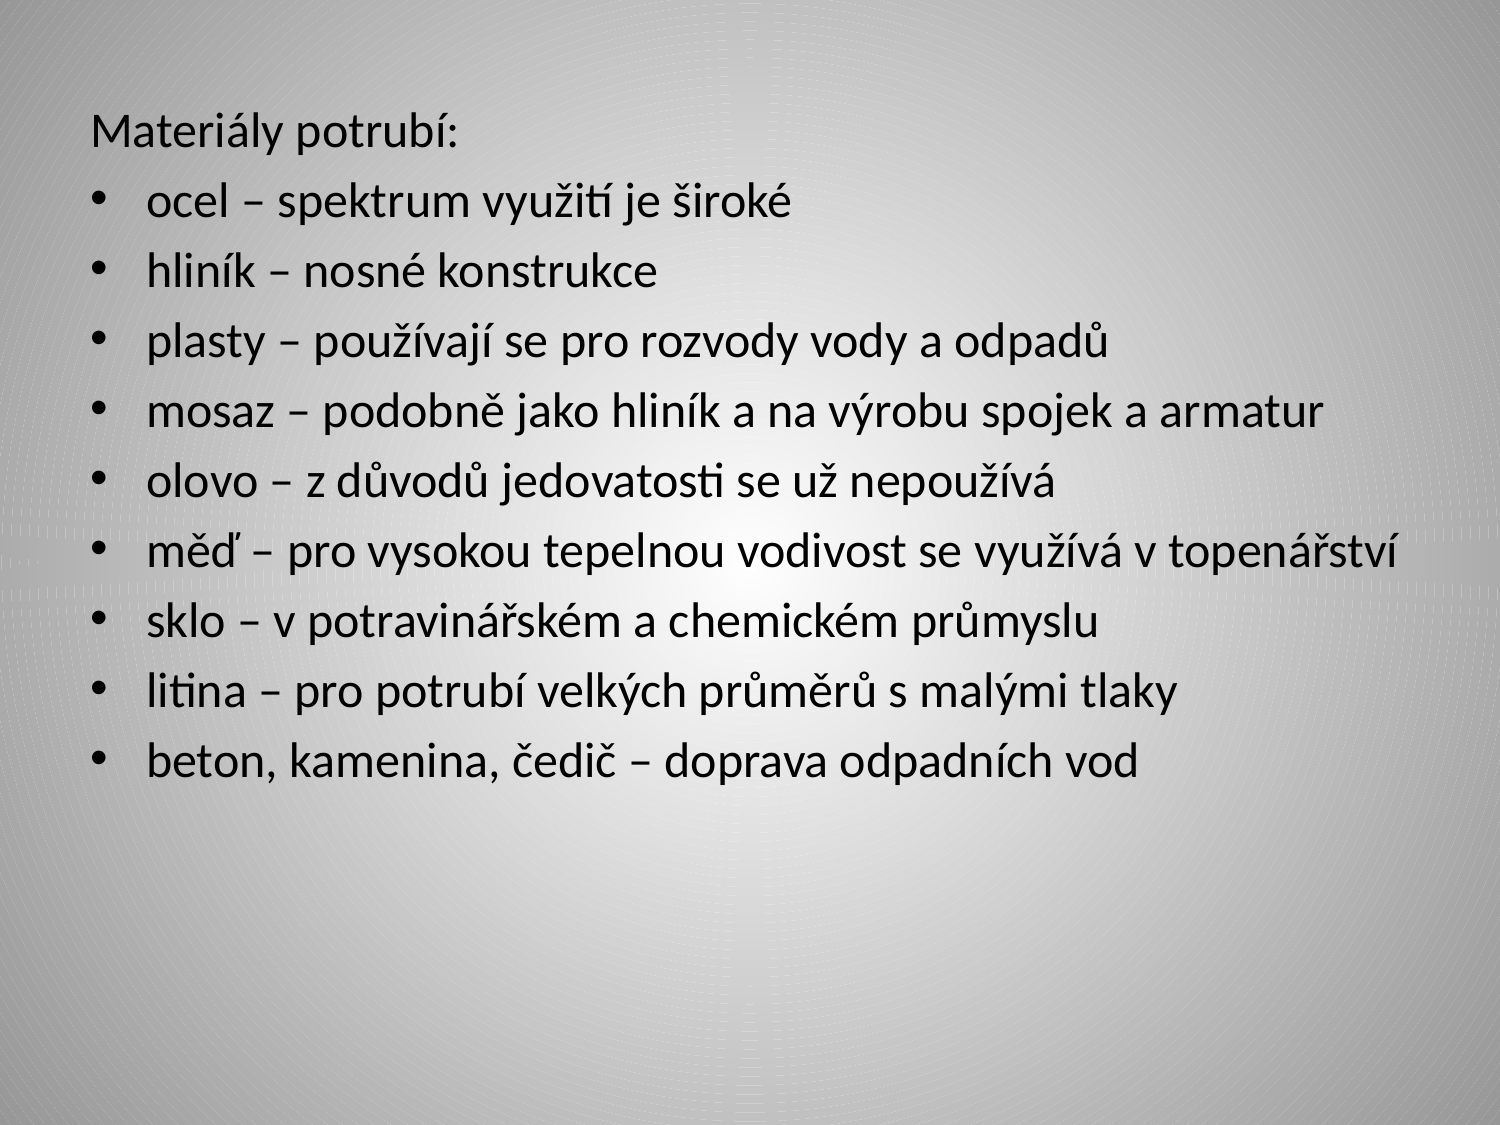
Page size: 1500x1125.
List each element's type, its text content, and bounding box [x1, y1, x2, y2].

list Materiály potrubí: ocel – spektrum využití je široké hliník – nosné konstrukce plasty – používají se pro rozvody vody a odpadů mosaz – podobně jako hliník a na výrobu spojek a armatur olovo – z důvodů jedovatosti se už nepoužívá měď – pro vysokou tepelnou vodivost se využívá v topenářství sklo – v potravinářském a chemickém průmyslu litina – pro potrubí velkých průměrů s malými tlaky beton, kamenina, čedič – doprava odpadních vod [75, 90, 1425, 1005]
